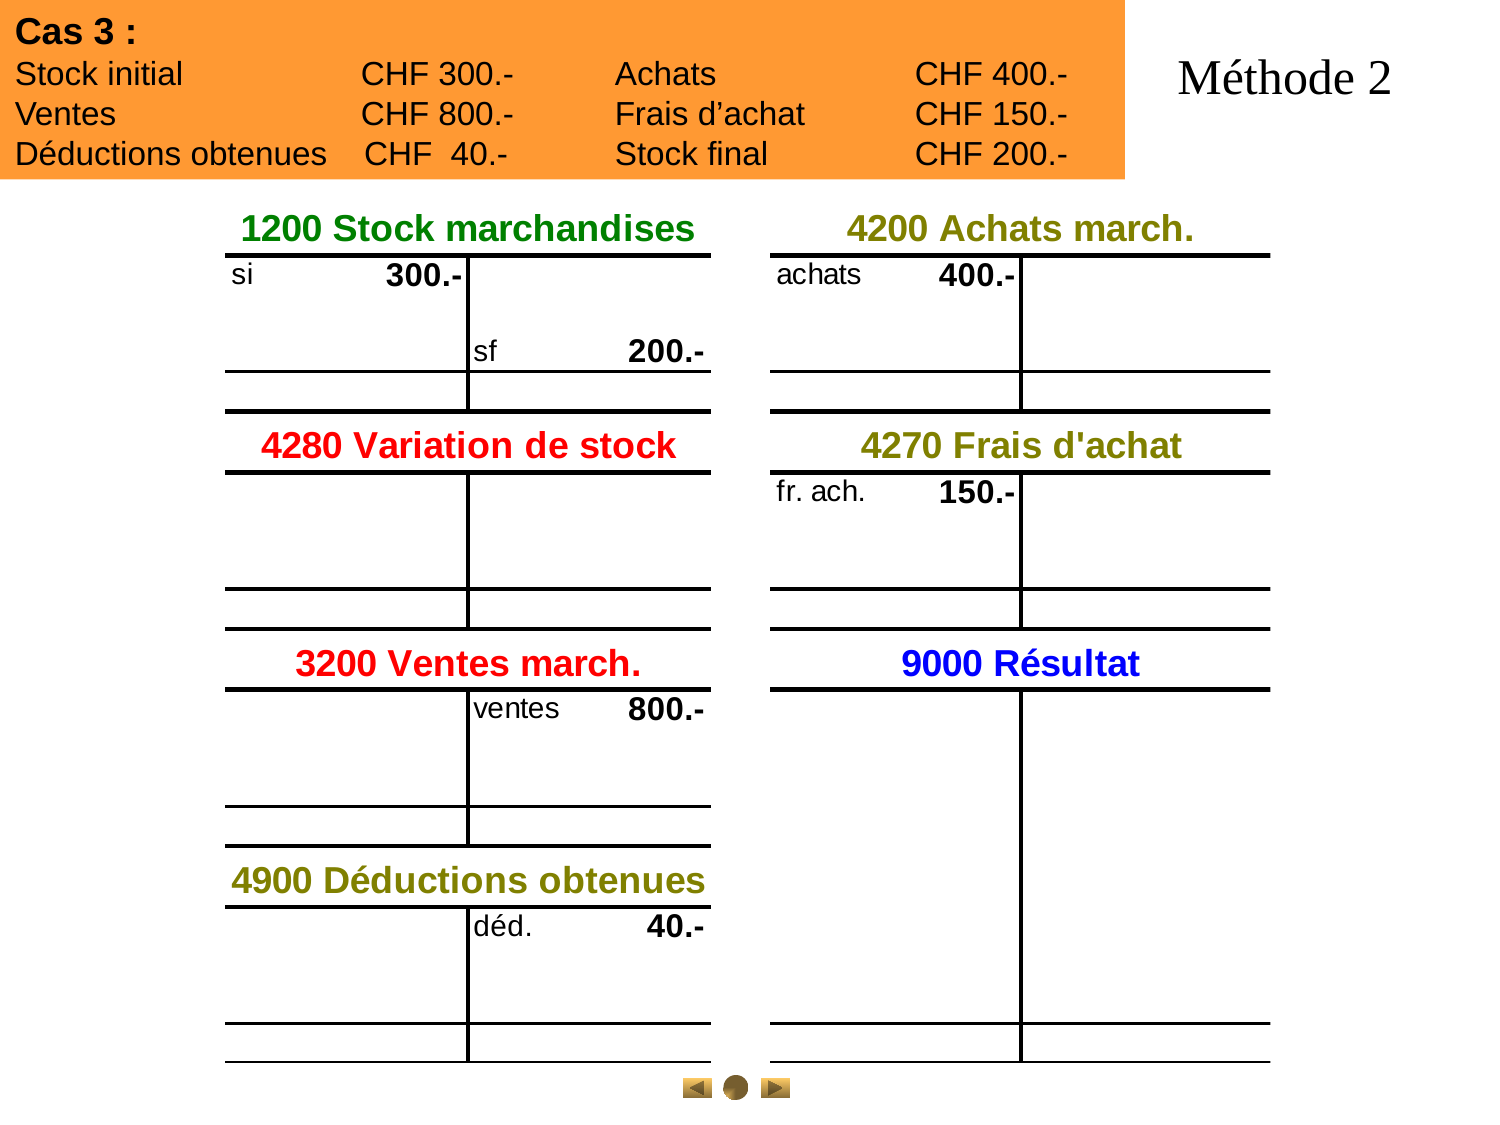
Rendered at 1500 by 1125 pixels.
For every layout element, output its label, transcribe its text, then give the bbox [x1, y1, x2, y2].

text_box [224, 212, 1272, 1064]
text_box Méthode 2 [1162, 37, 1475, 113]
text_box Cas 3 : Stock initial CHF 300.- Achats CHF 400.- Ventes CHF 800.- Frais d’achat CHF 150.- Déductions obtenues CHF 40.- Stock final CHF 200.- [0, 0, 1125, 180]
